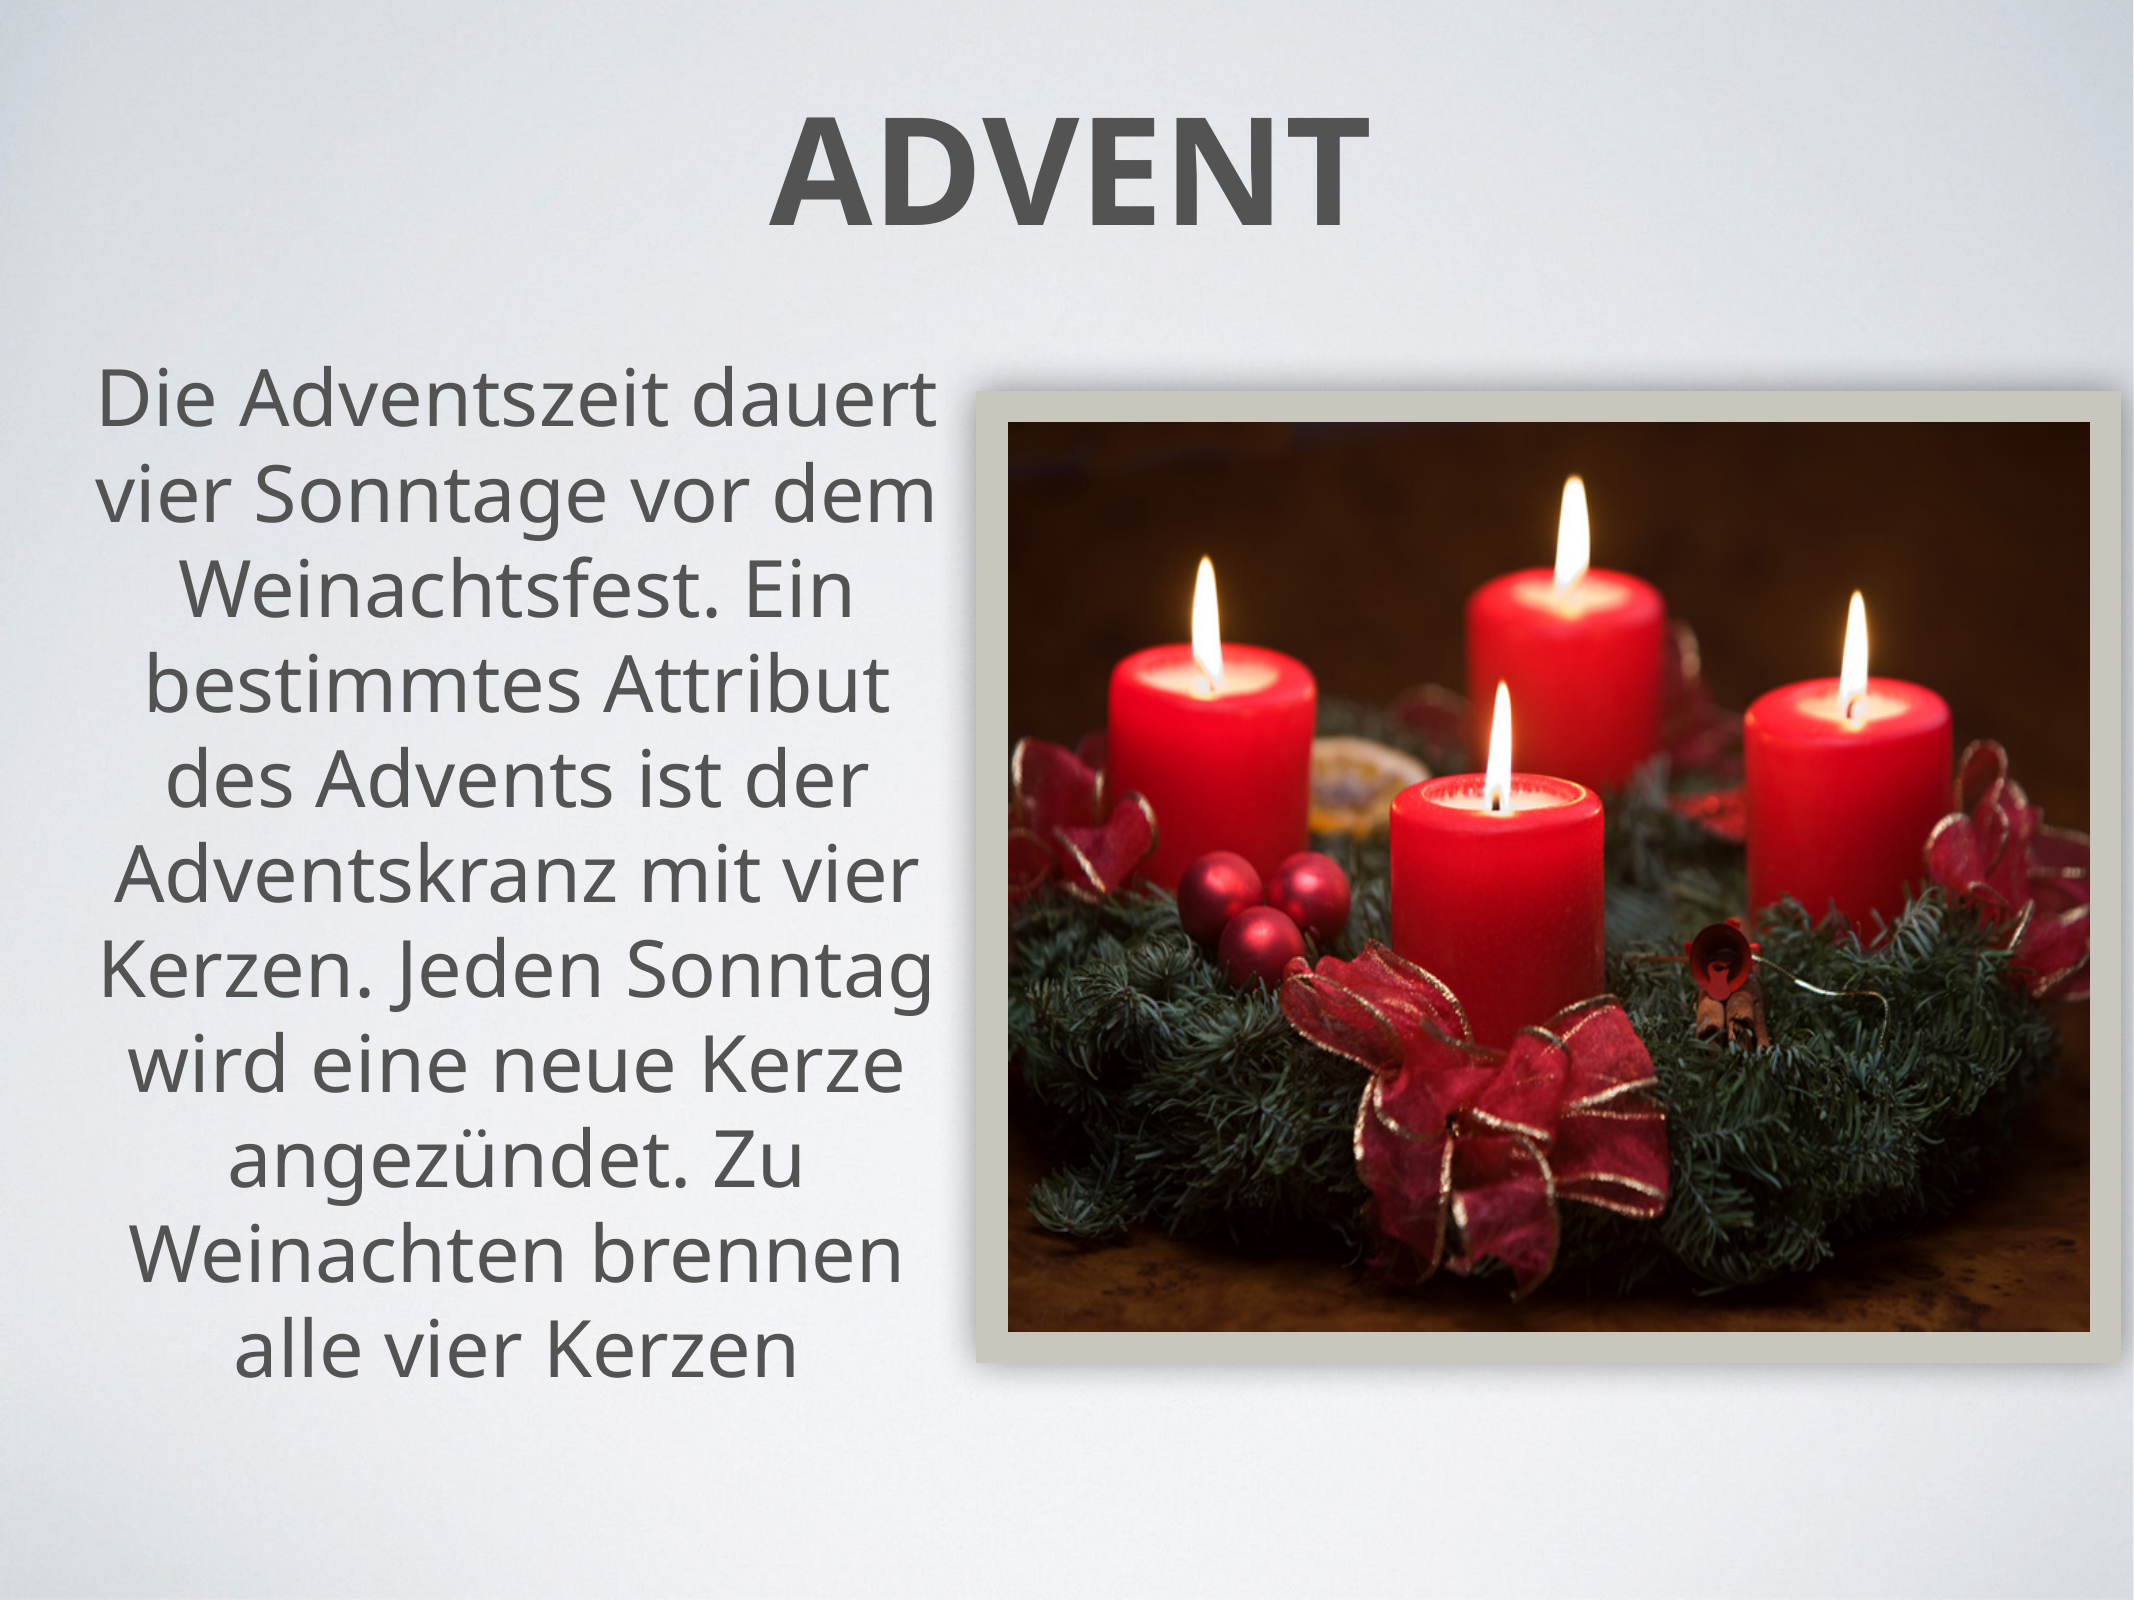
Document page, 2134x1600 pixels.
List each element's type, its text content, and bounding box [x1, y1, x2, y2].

list Die Adventszeit dauert vier Sonntage vor dem Weinachtsfest. Ein bestimmtes Attribut des Advents ist der Adventskranz mit vier Kerzen. Jeden Sonntag wird eine neue Kerze angezündet. Zu Weinachten brennen alle vier Kerzen [62, 338, 973, 1600]
picture [1007, 421, 2091, 1332]
title Advent [62, 55, 2080, 371]
picture [0, 0, 2134, 1600]
